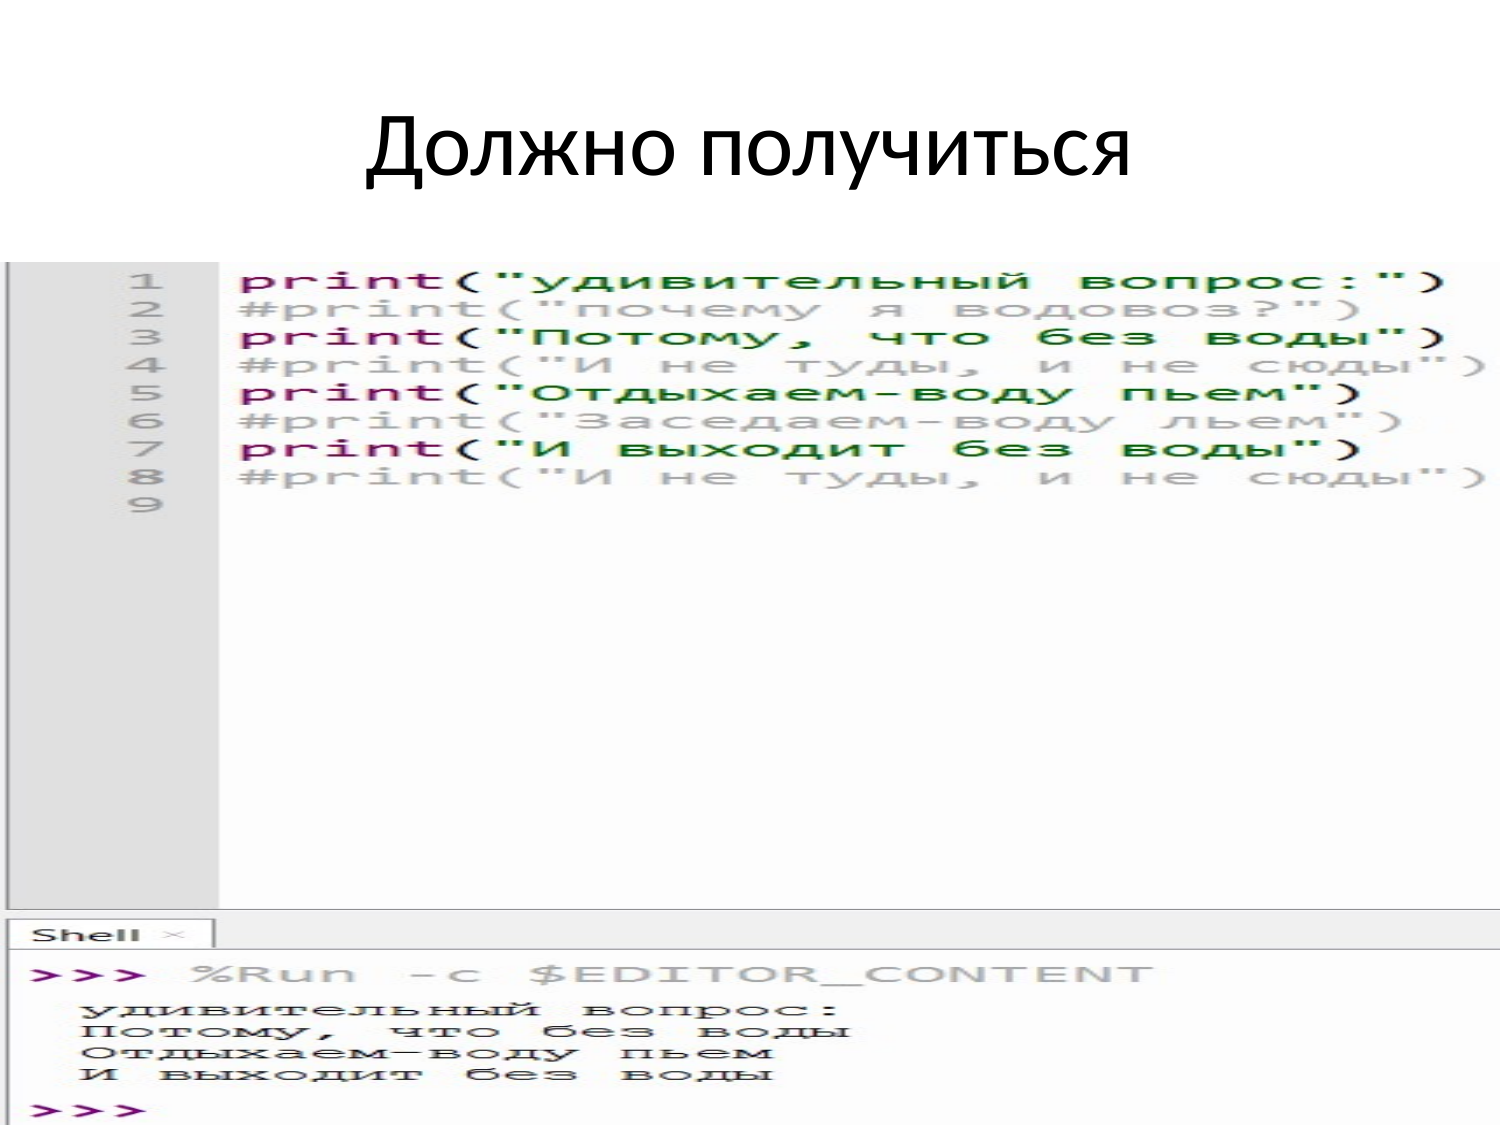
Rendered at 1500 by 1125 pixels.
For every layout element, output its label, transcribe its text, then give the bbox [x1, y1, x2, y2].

title Должно получиться [75, 45, 1425, 233]
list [0, 262, 1500, 1125]
